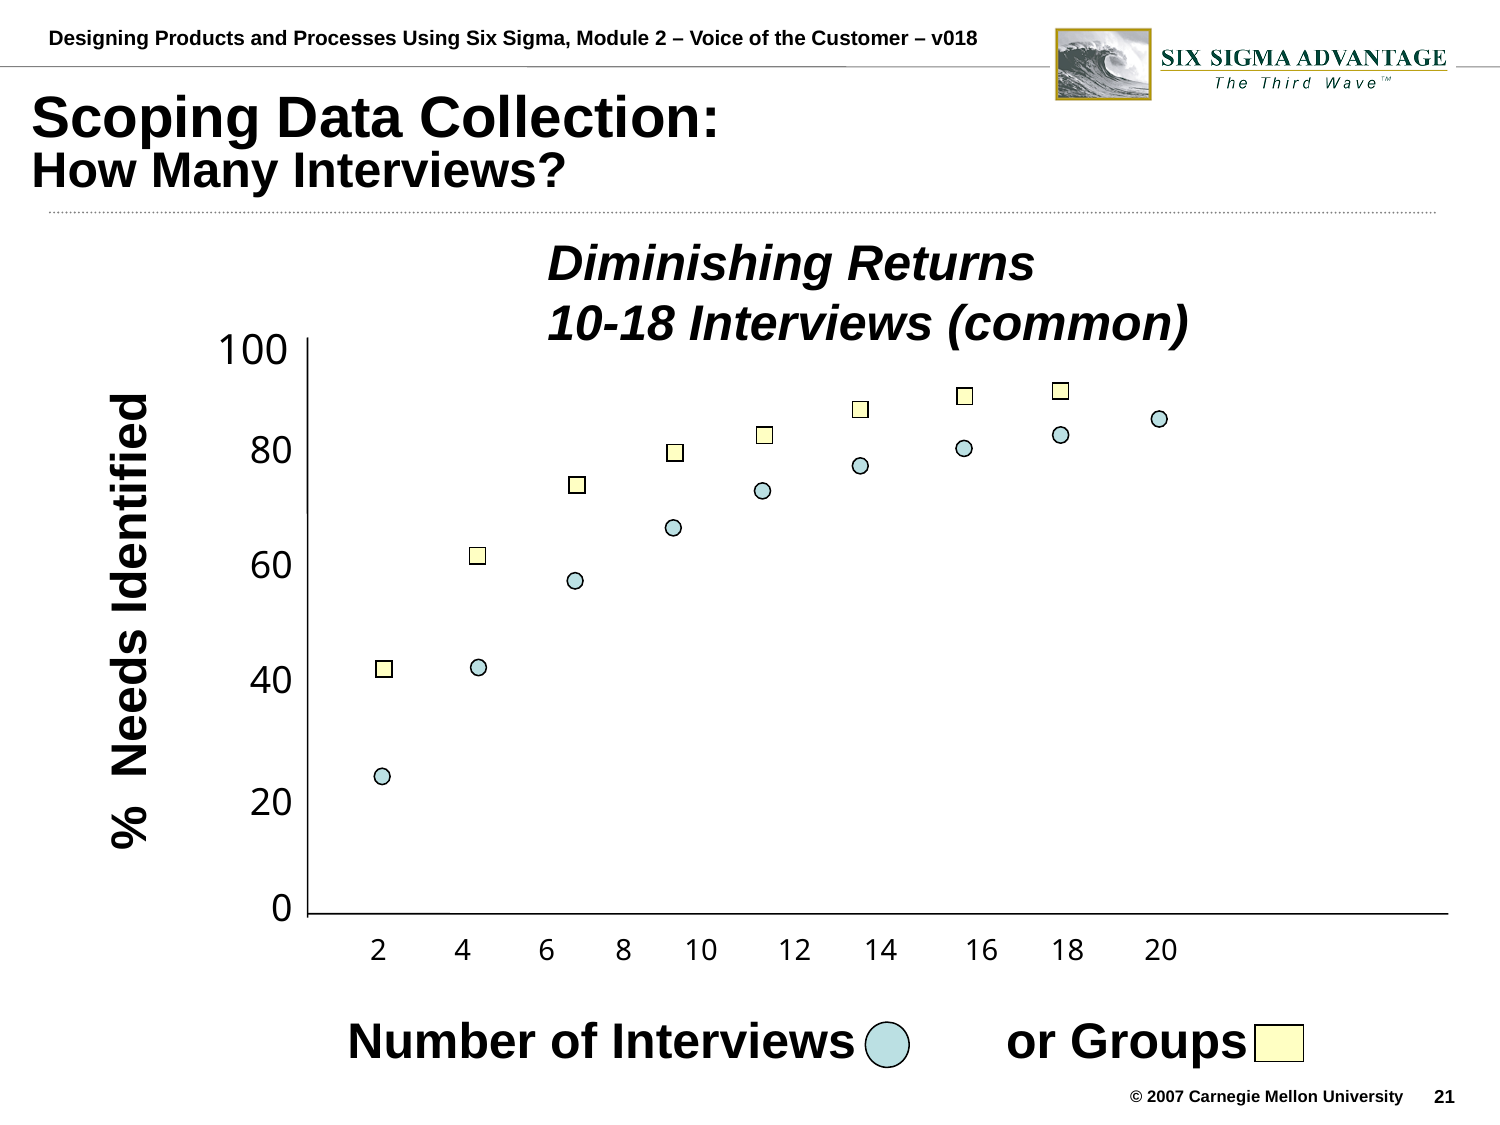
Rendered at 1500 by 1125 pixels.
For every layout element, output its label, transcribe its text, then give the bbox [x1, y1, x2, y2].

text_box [754, 410, 1168, 500]
text_box 2 4 6 8 10 12 14 16 18 20 [355, 923, 1333, 974]
text_box 100 [173, 315, 304, 381]
text_box [865, 1022, 910, 1068]
text_box 60 [184, 533, 308, 593]
text_box 40 [188, 648, 308, 709]
text_box 80 [174, 418, 308, 479]
text_box 0 [208, 876, 308, 937]
text_box [1255, 1025, 1304, 1062]
title Scoping Data Collection: How Many Interviews? [31, 93, 1500, 199]
text_box 20 [186, 770, 308, 830]
text_box Number of Interviews or Groups [332, 1000, 1332, 1076]
text_box [374, 768, 391, 785]
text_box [375, 382, 1069, 678]
text_box Diminishing Returns 10-18 Interviews (common) [532, 222, 1241, 358]
text_box % Needs Identified [88, 298, 164, 945]
picture [1049, 24, 1456, 104]
